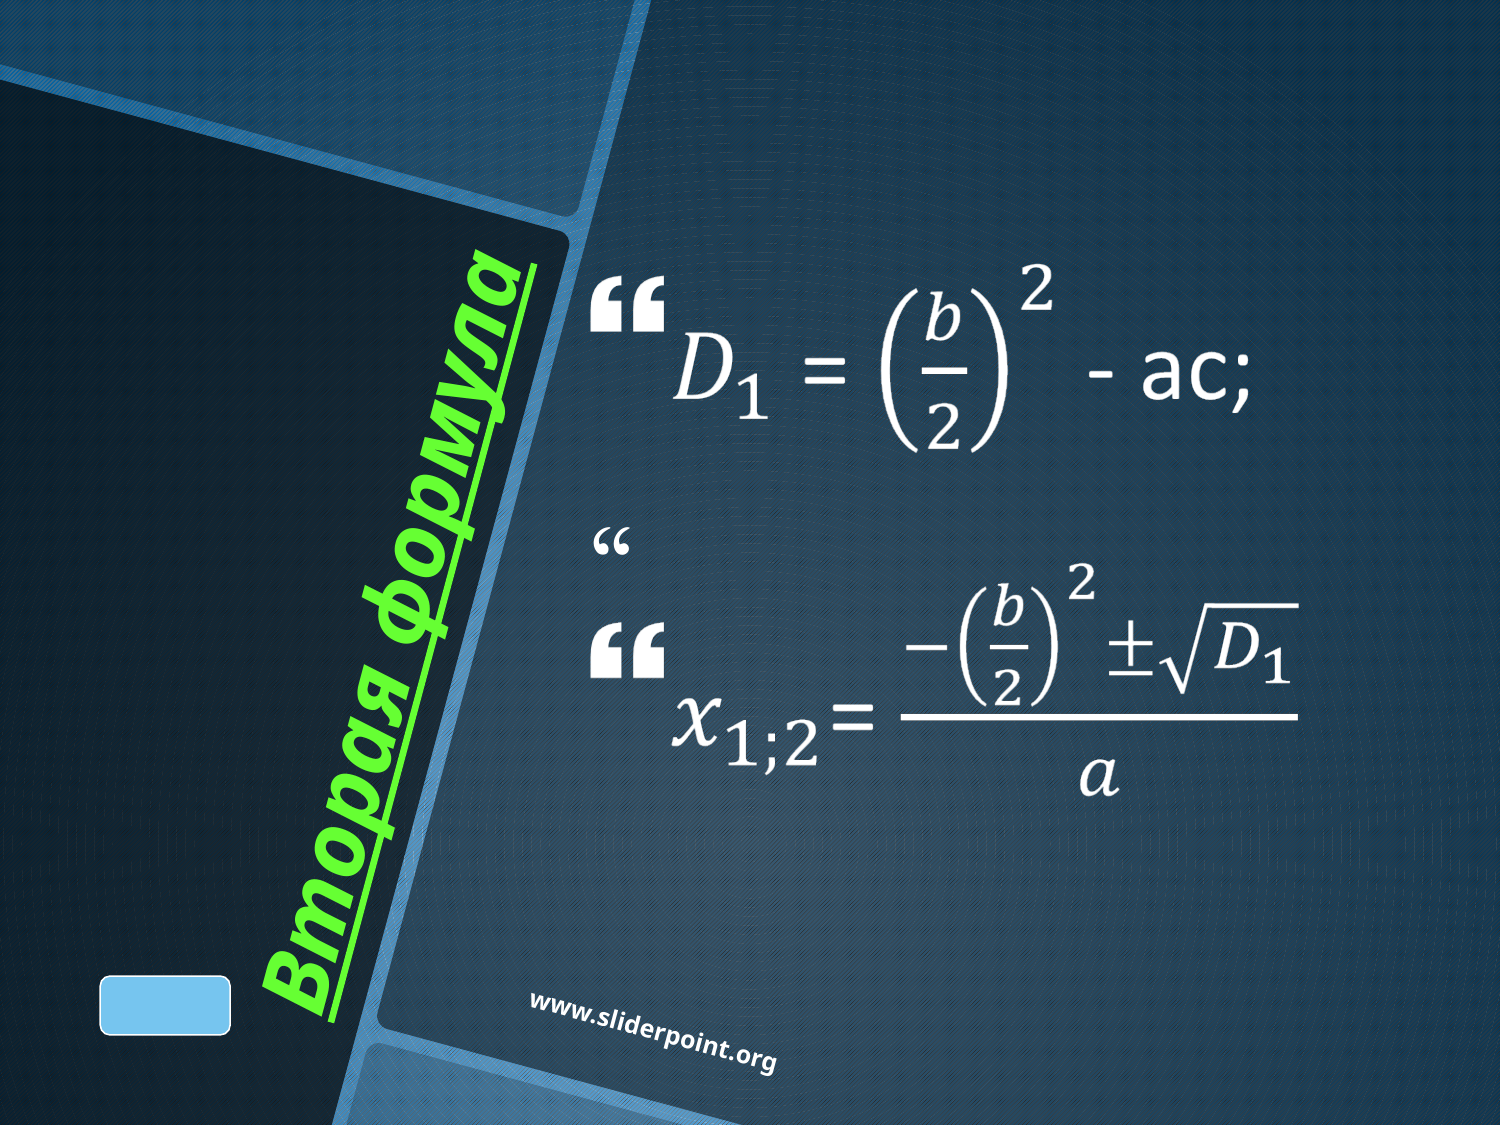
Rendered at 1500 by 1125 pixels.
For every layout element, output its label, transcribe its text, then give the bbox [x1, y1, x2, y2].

text_box [100, 976, 231, 1035]
list [570, 157, 1335, 991]
title Вторая формула [69, 181, 554, 1056]
footer www.sliderpoint.org [508, 963, 903, 1123]
